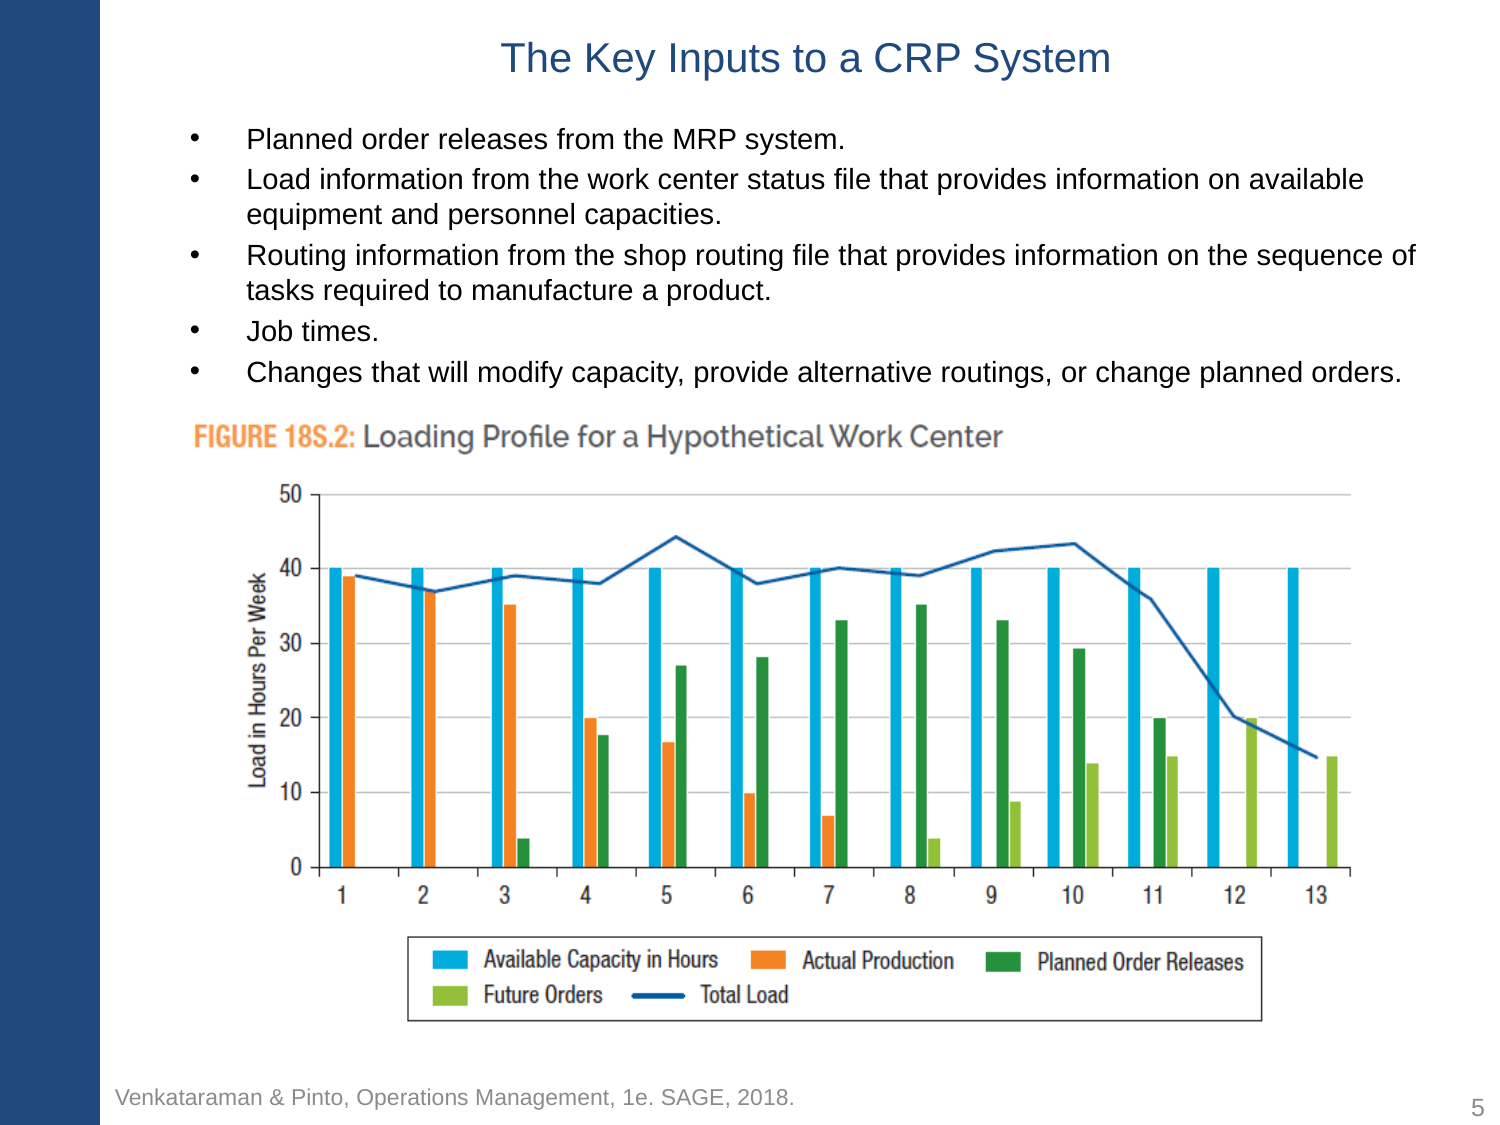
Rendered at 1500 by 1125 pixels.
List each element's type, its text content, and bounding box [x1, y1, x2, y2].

list Planned order releases from the MRP system. Load information from the work center status file that provides information on available equipment and personnel capacities. Routing information from the shop routing file that provides information on the sequence of tasks required to manufacture a product. Job times. Changes that will modify capacity, provide alternative routings, or change planned orders. [174, 112, 1438, 413]
slide_number 5 [1425, 1087, 1500, 1125]
title The Key Inputs to a CRP System [174, 0, 1438, 112]
footer Venkataraman & Pinto, Operations Management, 1e. SAGE, 2018. [99, 1074, 1250, 1125]
picture [182, 412, 1442, 1051]
